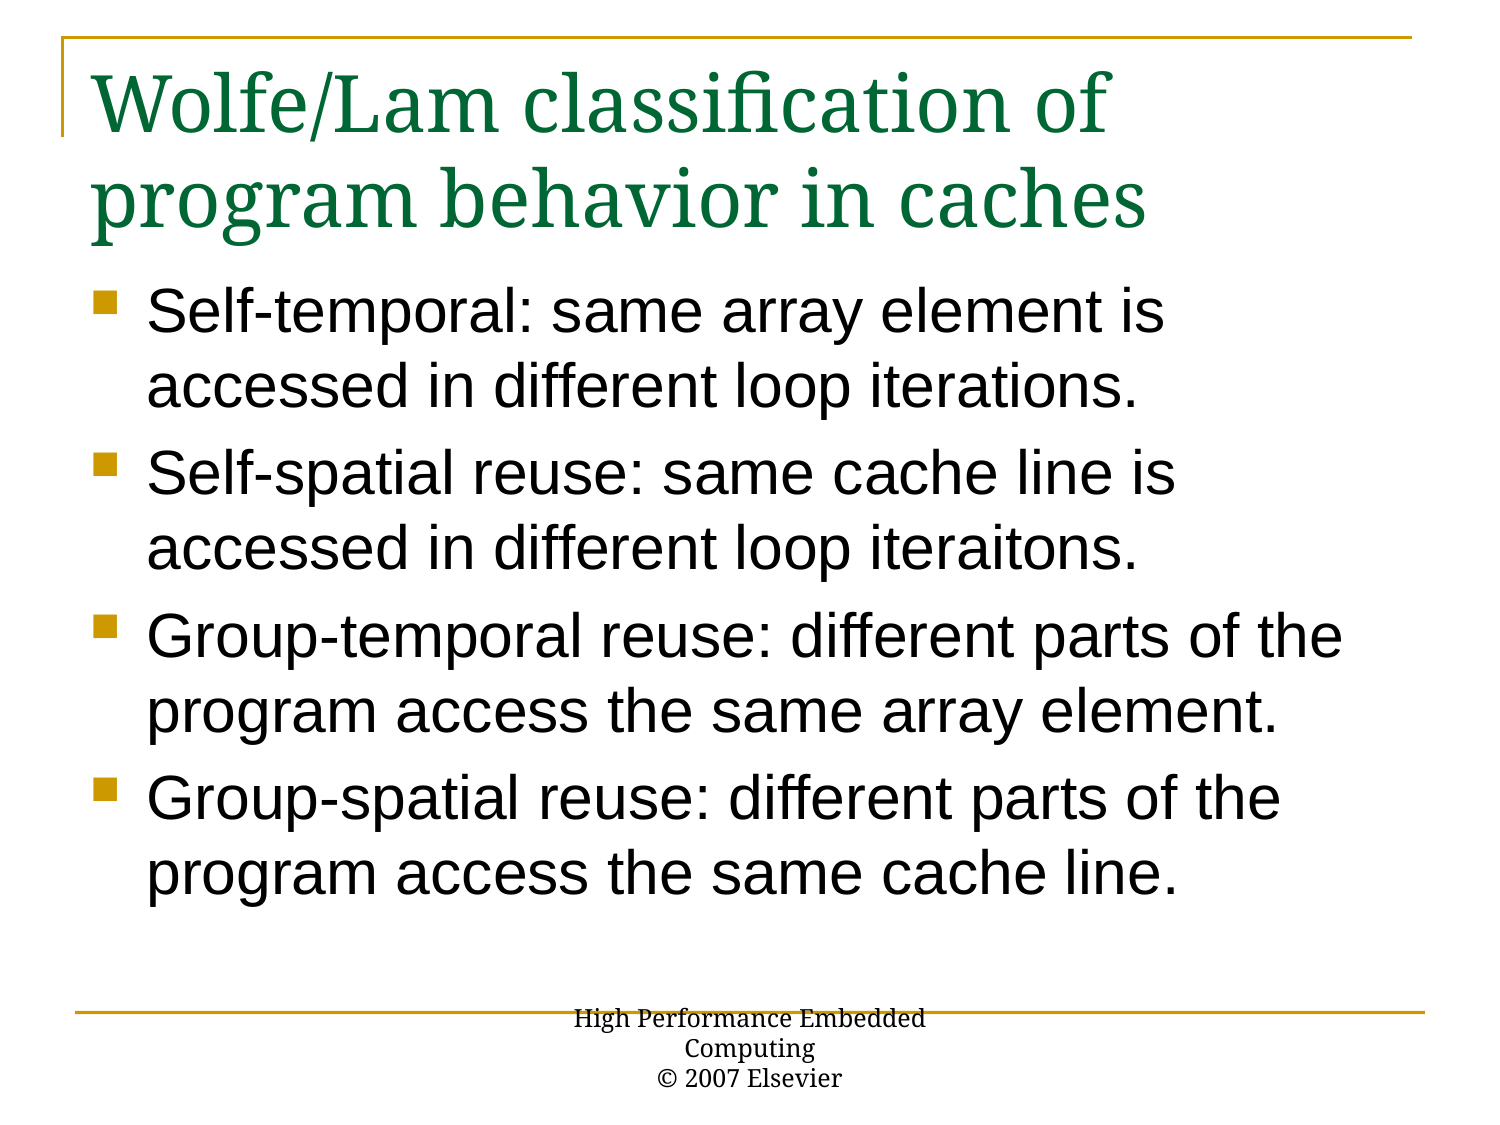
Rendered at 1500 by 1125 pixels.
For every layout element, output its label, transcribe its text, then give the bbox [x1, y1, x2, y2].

title Wolfe/Lam classification of program behavior in caches [75, 45, 1425, 233]
footer High Performance Embedded Computing © 2007 Elsevier [512, 1025, 988, 1100]
list Self-temporal: same array element is accessed in different loop iterations. Self-spatial reuse: same cache line is accessed in different loop iteraitons. Group-temporal reuse: different parts of the program access the same array element. Group-spatial reuse: different parts of the program access the same cache line. [75, 262, 1425, 1006]
